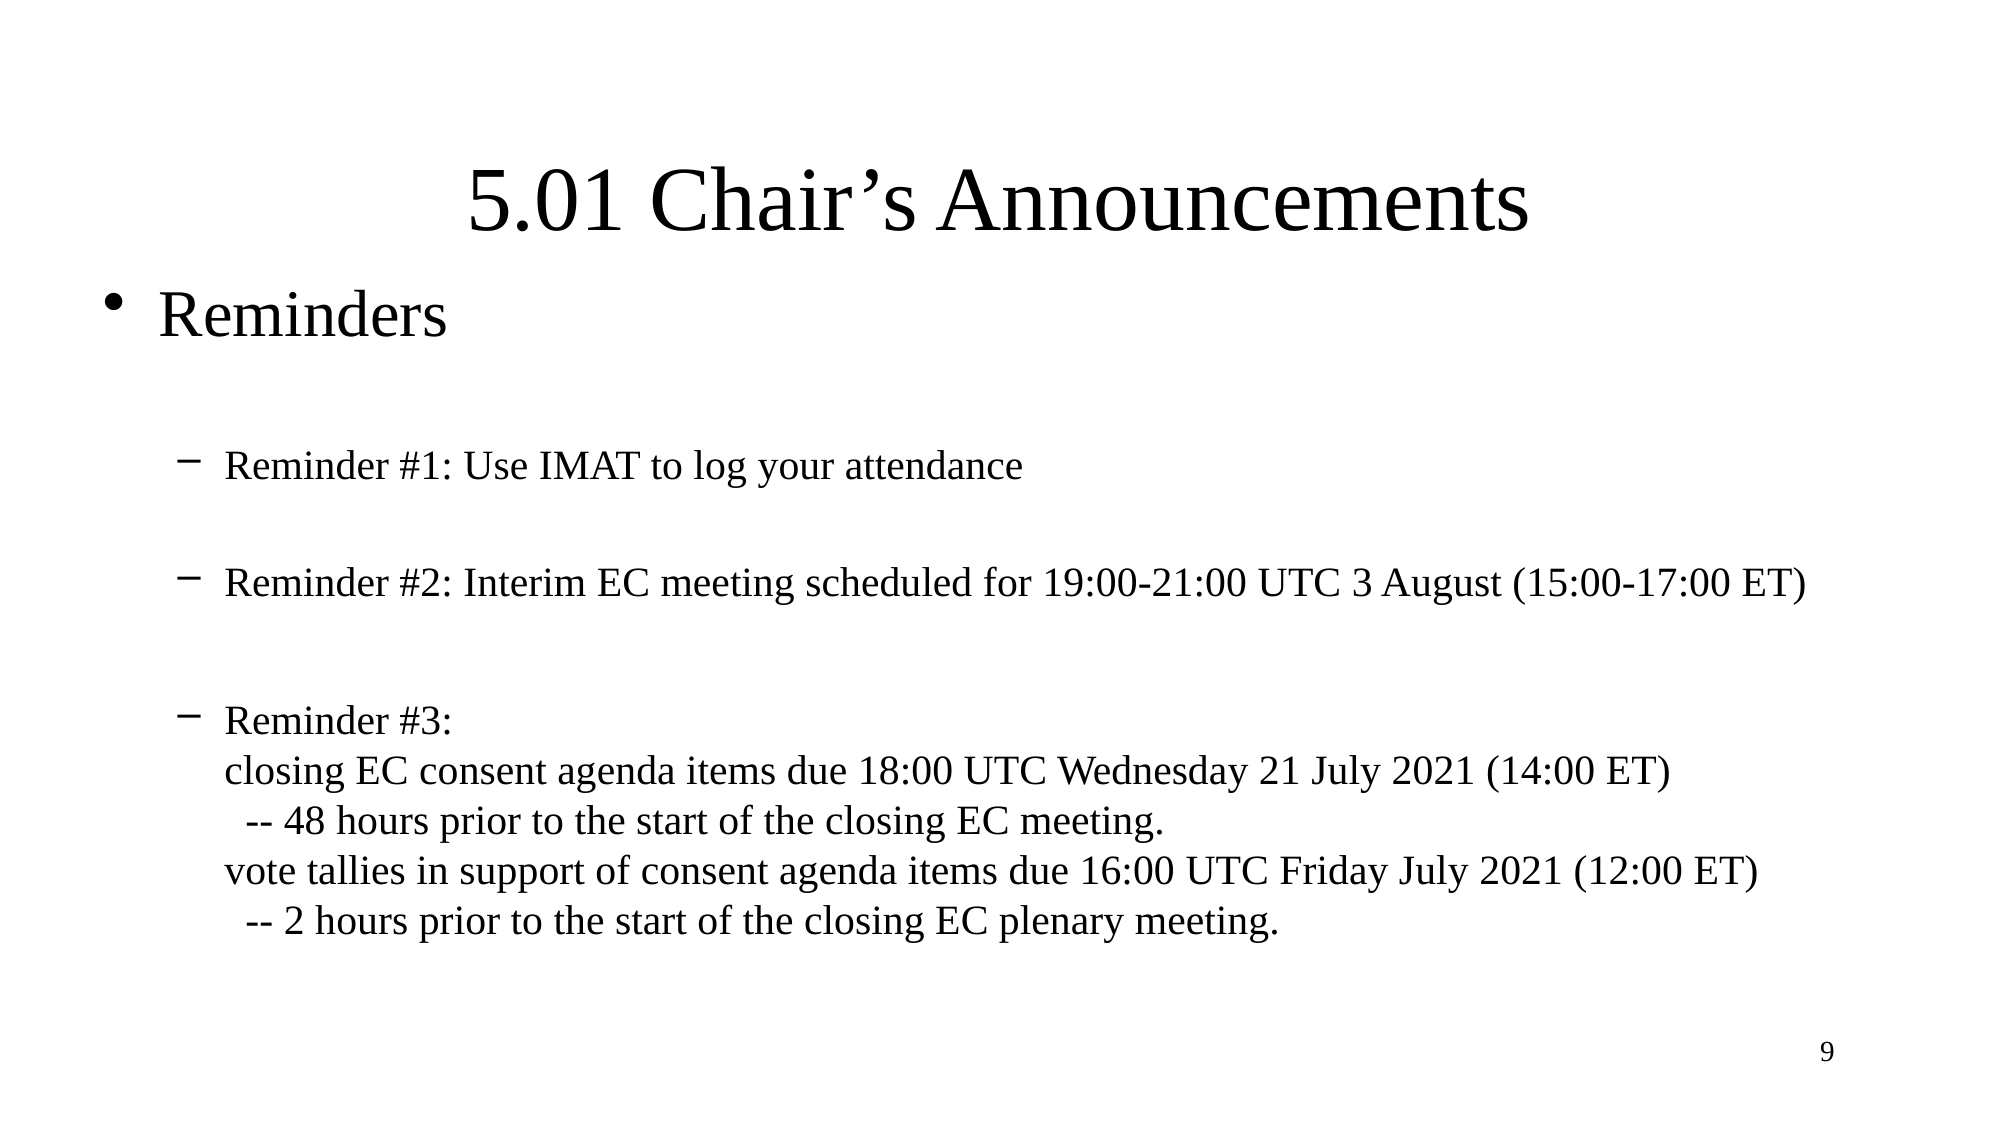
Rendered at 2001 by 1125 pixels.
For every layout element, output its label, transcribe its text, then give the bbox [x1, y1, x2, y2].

slide_number 9 [1433, 1024, 1851, 1101]
title 5.01 Chair’s Announcements [149, 99, 1851, 262]
list Reminders Reminder #1: Use IMAT to log your attendance Reminder #2: Interim EC meeting scheduled for 19:00-21:00 UTC 3 August (15:00-17:00 ET) Reminder #3: closing EC consent agenda items due 18:00 UTC Wednesday 21 July 2021 (14:00 ET) -- 48 hours prior to the start of the closing EC meeting. vote tallies in support of consent agenda items due 16:00 UTC Friday July 2021 (12:00 ET) -- 2 hours prior to the start of the closing EC plenary meeting. [87, 262, 1901, 938]
